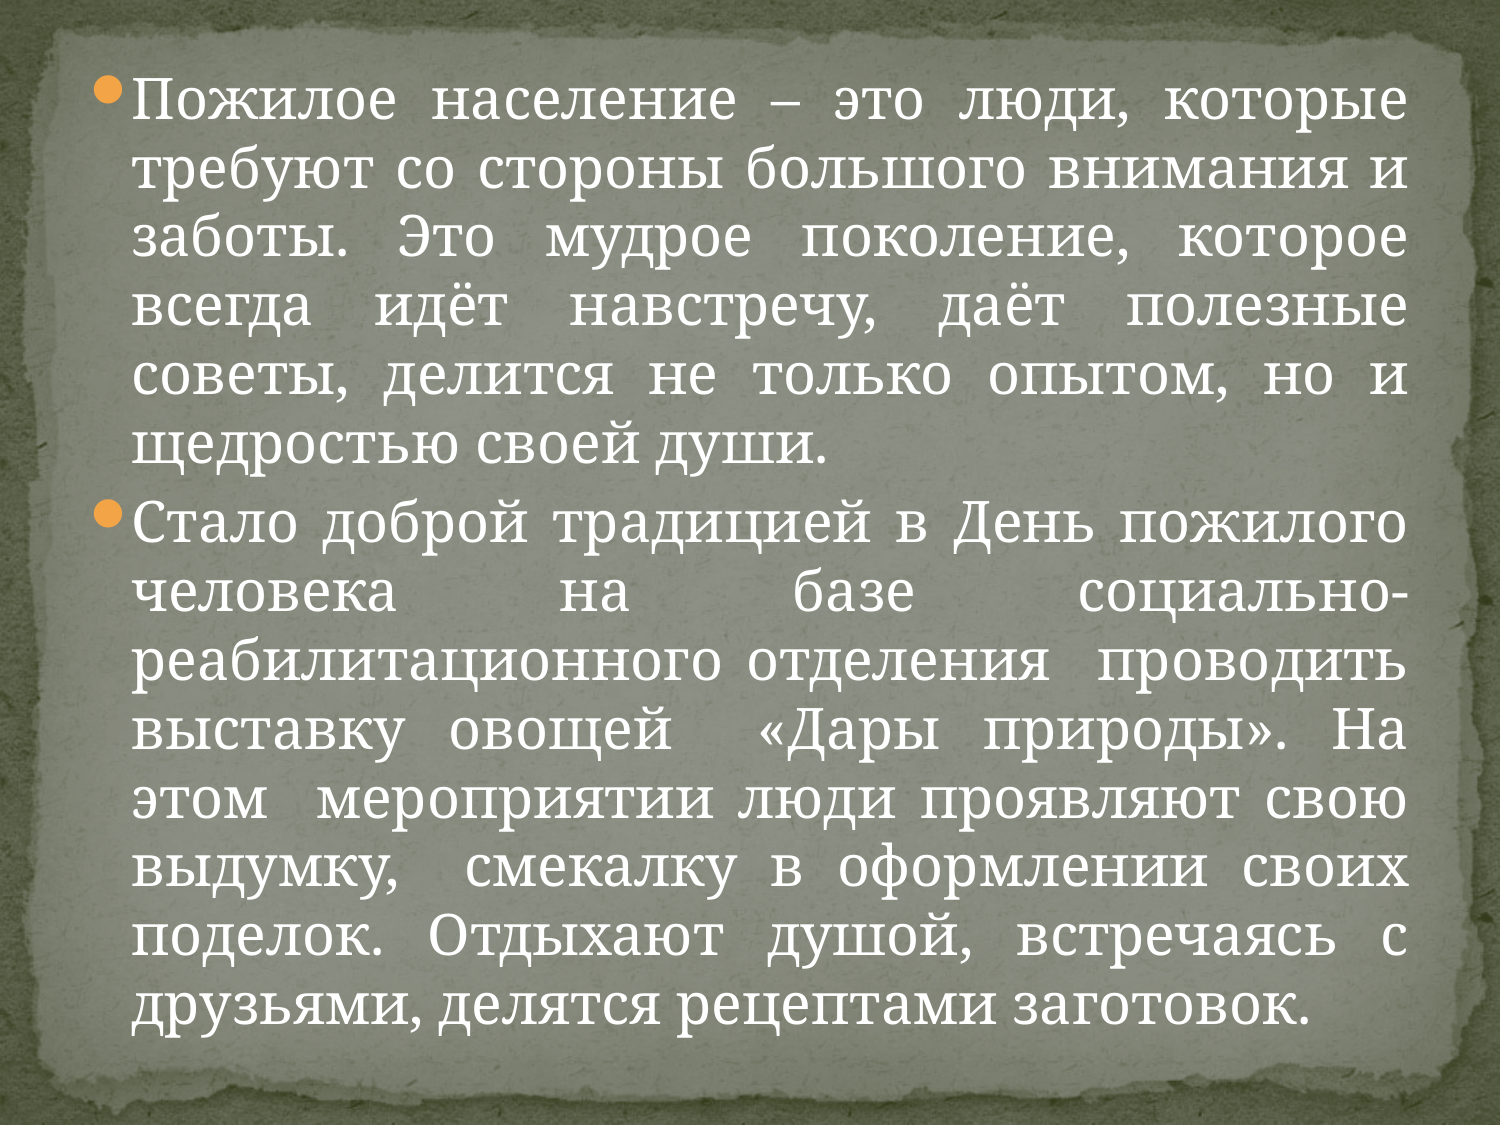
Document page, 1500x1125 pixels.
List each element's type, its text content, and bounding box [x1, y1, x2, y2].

list Пожилое население – это люди, которые требуют со стороны большого внимания и заботы. Это мудрое поколение, которое всегда идёт навстречу, даёт полезные советы, делится не только опытом, но и щедростью своей души. Стало доброй традицией в День пожилого человека на базе социально-реабилитационного отделения проводить выставку овощей «Дары природы». На этом мероприятии люди проявляют свою выдумку, смекалку в оформлении своих поделок. Отдыхают душой, встречаясь с друзьями, делятся рецептами заготовок. [75, 54, 1425, 1094]
